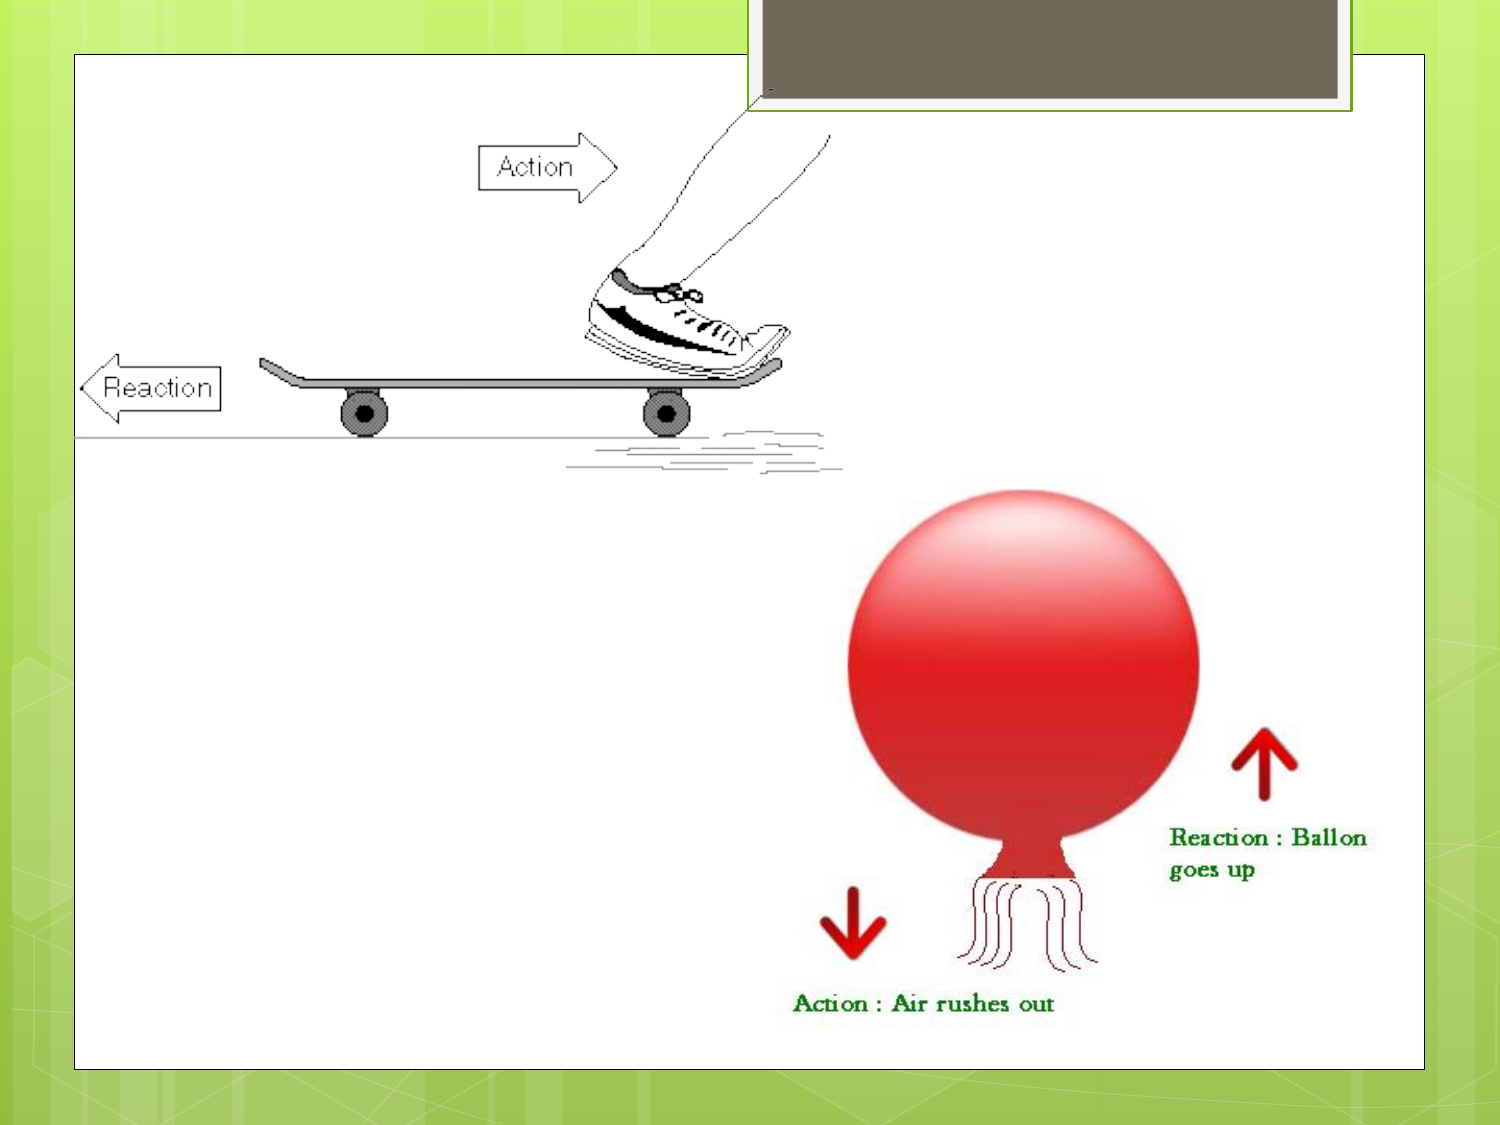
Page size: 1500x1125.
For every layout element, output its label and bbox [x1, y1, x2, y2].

picture [73, 80, 1386, 1043]
